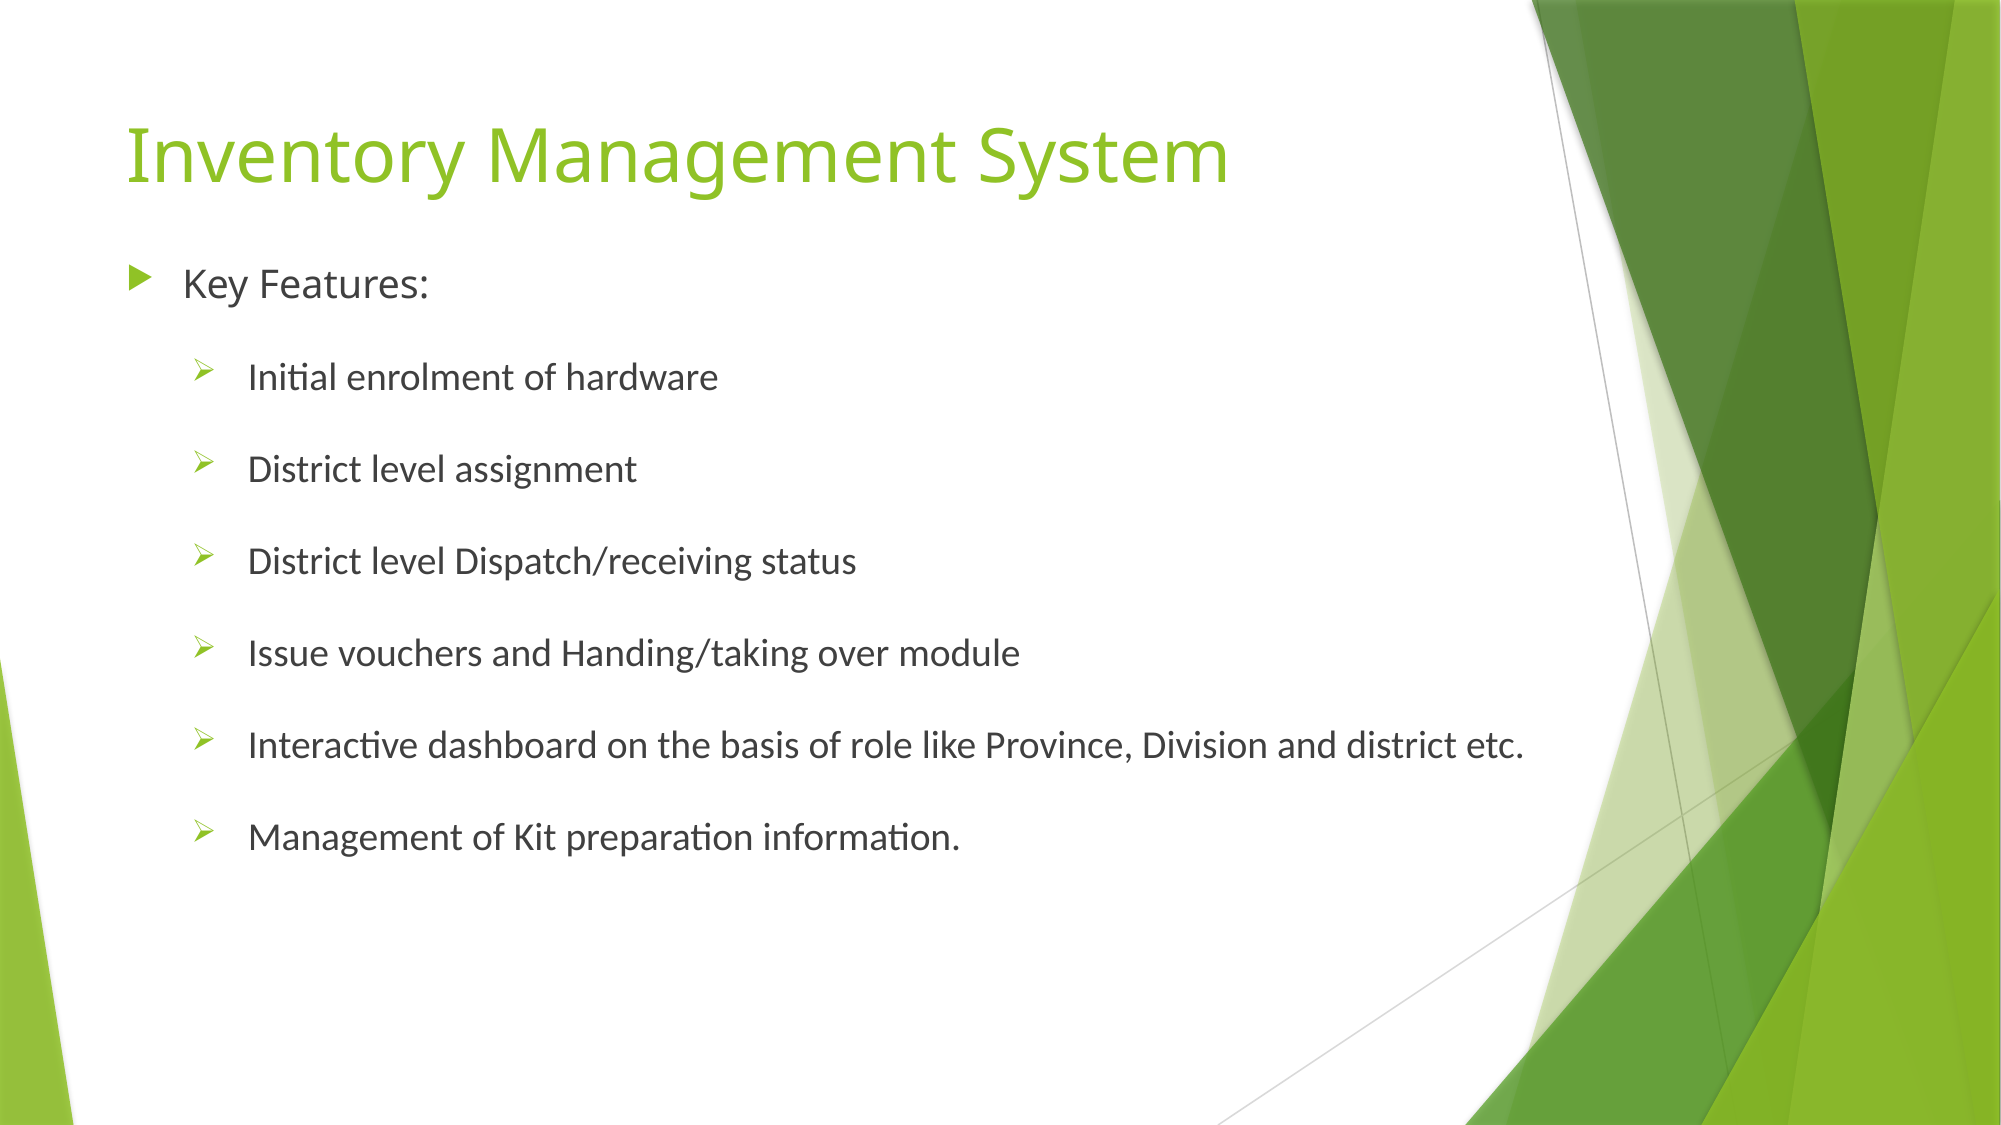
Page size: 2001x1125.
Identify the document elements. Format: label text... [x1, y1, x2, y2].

list Key Features: Initial enrolment of hardware District level assignment District level Dispatch/receiving status Issue vouchers and Handing/taking over module Interactive dashboard on the basis of role like Province, Division and district etc. Management of Kit preparation information. [111, 251, 1684, 1125]
title Inventory Management System [111, 99, 1522, 251]
